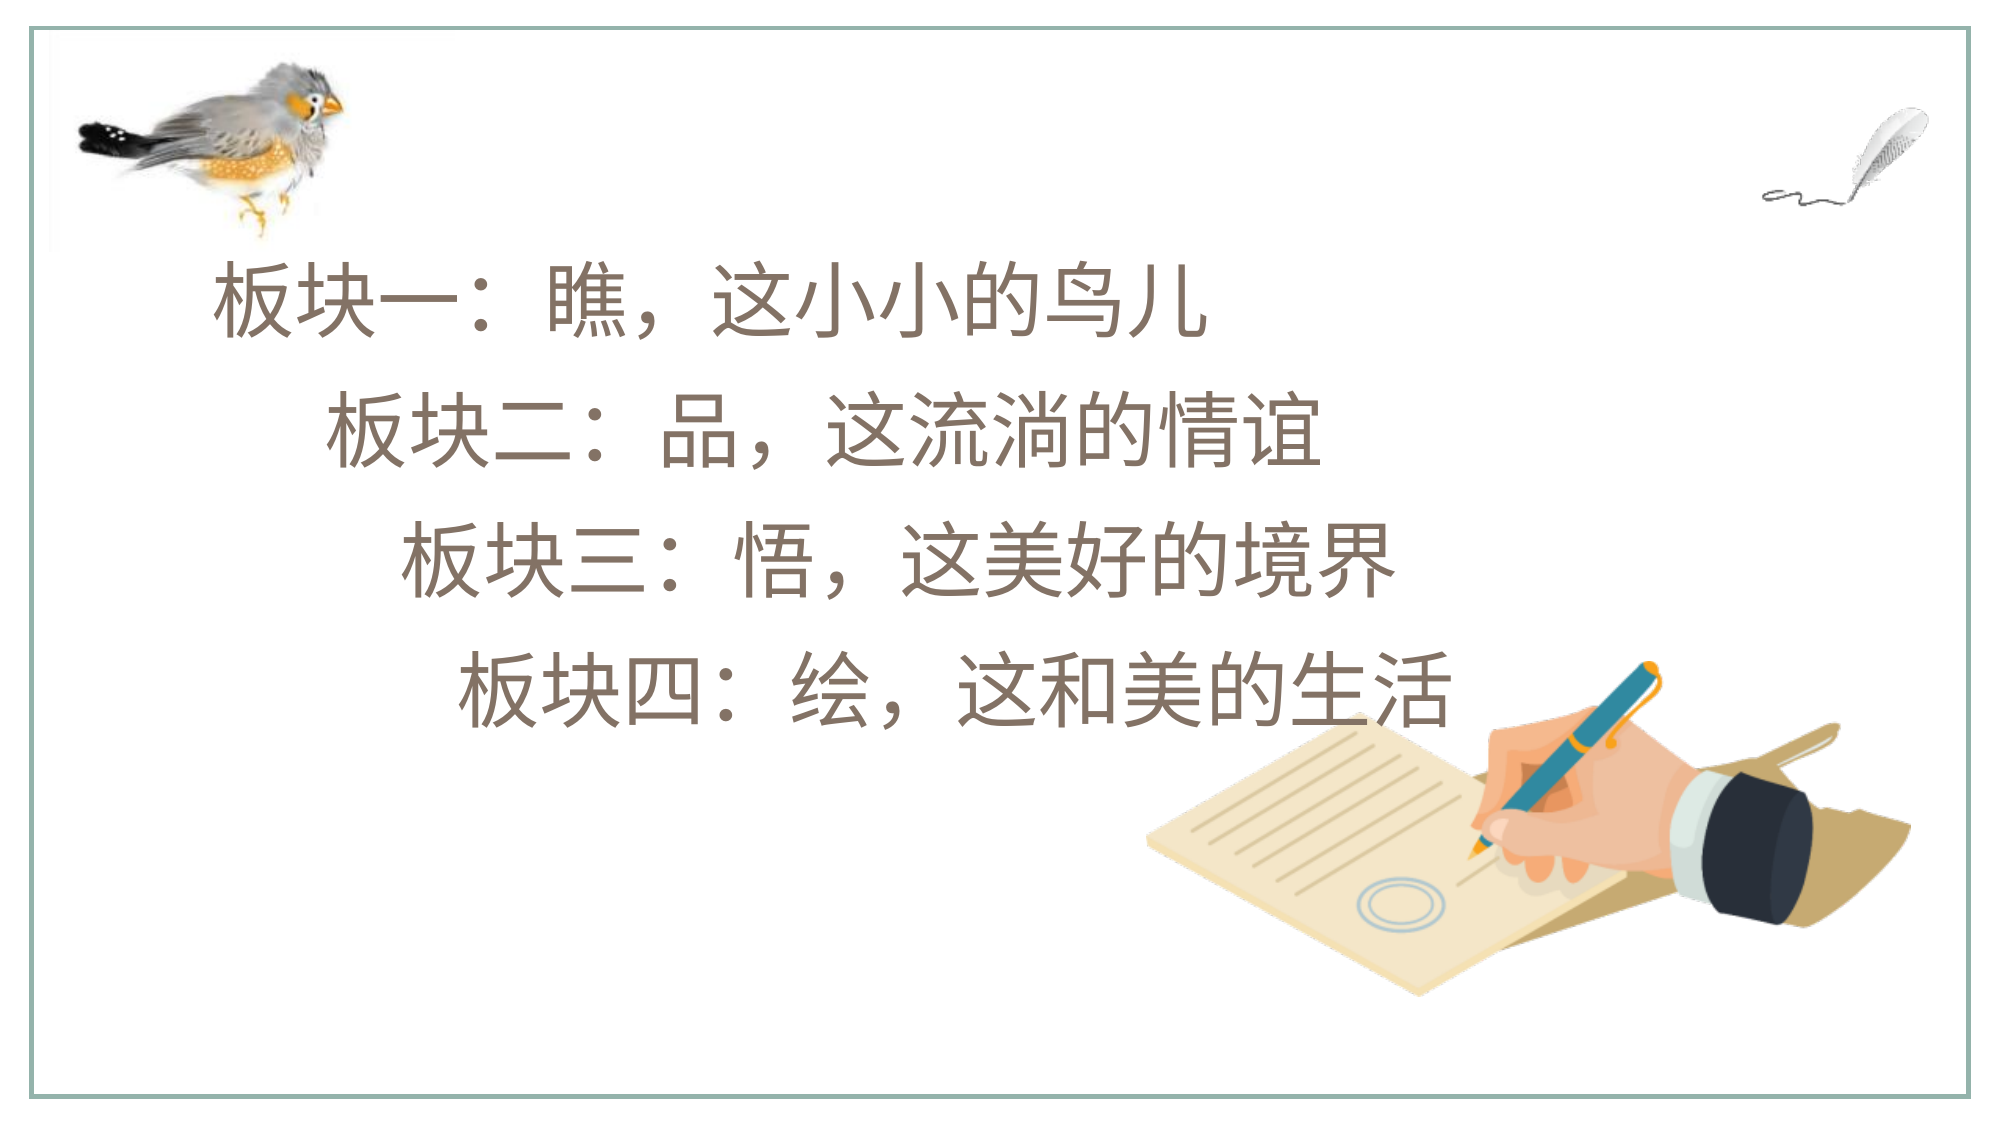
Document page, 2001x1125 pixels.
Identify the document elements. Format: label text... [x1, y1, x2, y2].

picture [49, 28, 455, 252]
text_box 板块一：瞧，这小小的鸟儿 板块二：品，这流淌的情谊 板块三：悟，这美好的境界 板块四：绘，这和美的生活 [196, 210, 1941, 746]
picture [1750, 61, 1941, 252]
picture [1146, 661, 1911, 998]
text_box [30, 27, 1970, 1098]
